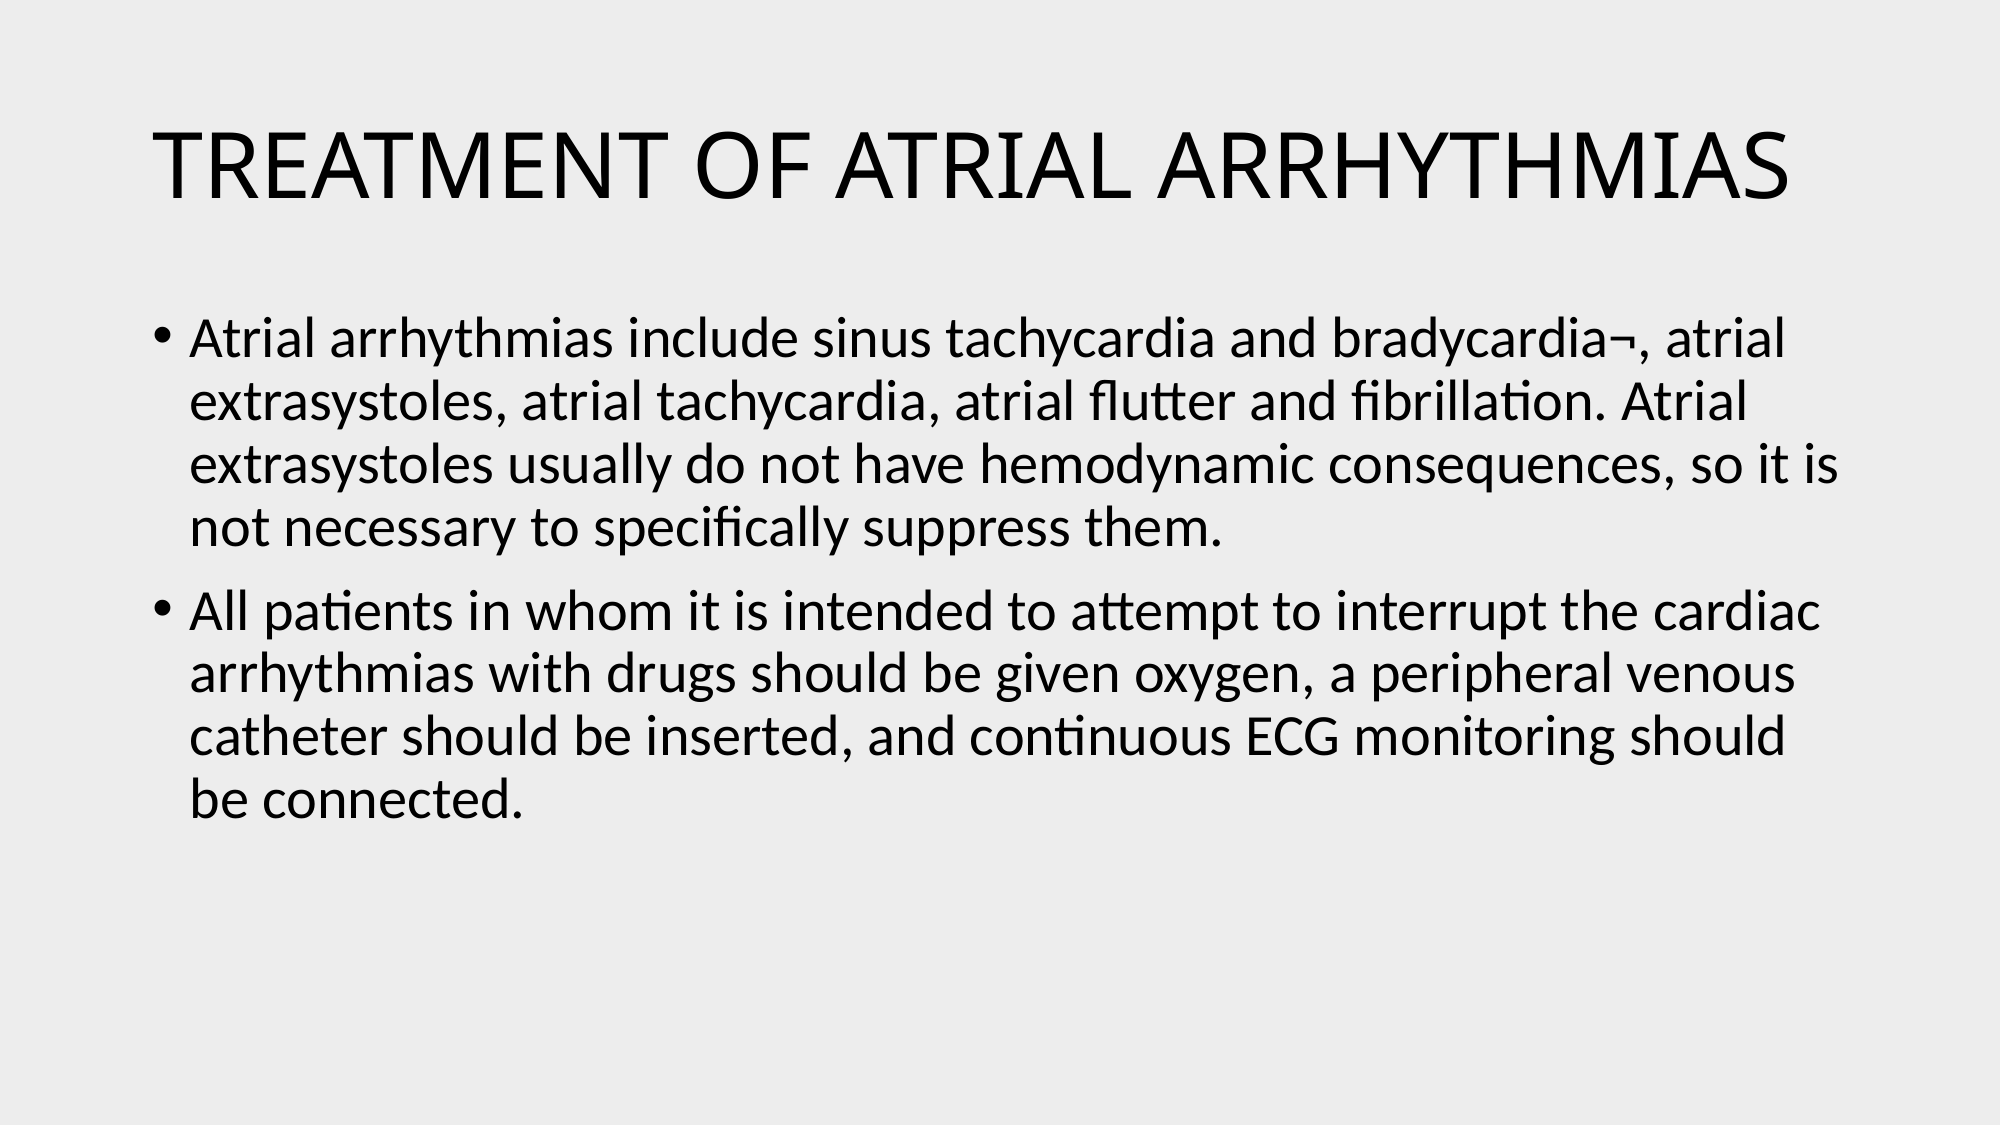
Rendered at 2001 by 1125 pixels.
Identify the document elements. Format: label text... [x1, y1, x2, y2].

list Atrial arrhythmias include sinus tachycardia and bradycardia¬, atrial extrasystoles, atrial tachycardia, atrial flutter and fibrillation. Atrial extrasystoles usually do not have hemodynamic consequences, so it is not necessary to specifically suppress them. All patients in whom it is intended to attempt to interrupt the cardiac arrhythmias with drugs should be given oxygen, a peripheral venous catheter should be inserted, and continuous ECG monitoring should be connected. [137, 299, 1863, 1014]
title TREATMENT OF ATRIAL ARRHYTHMIAS [137, 59, 1863, 278]
